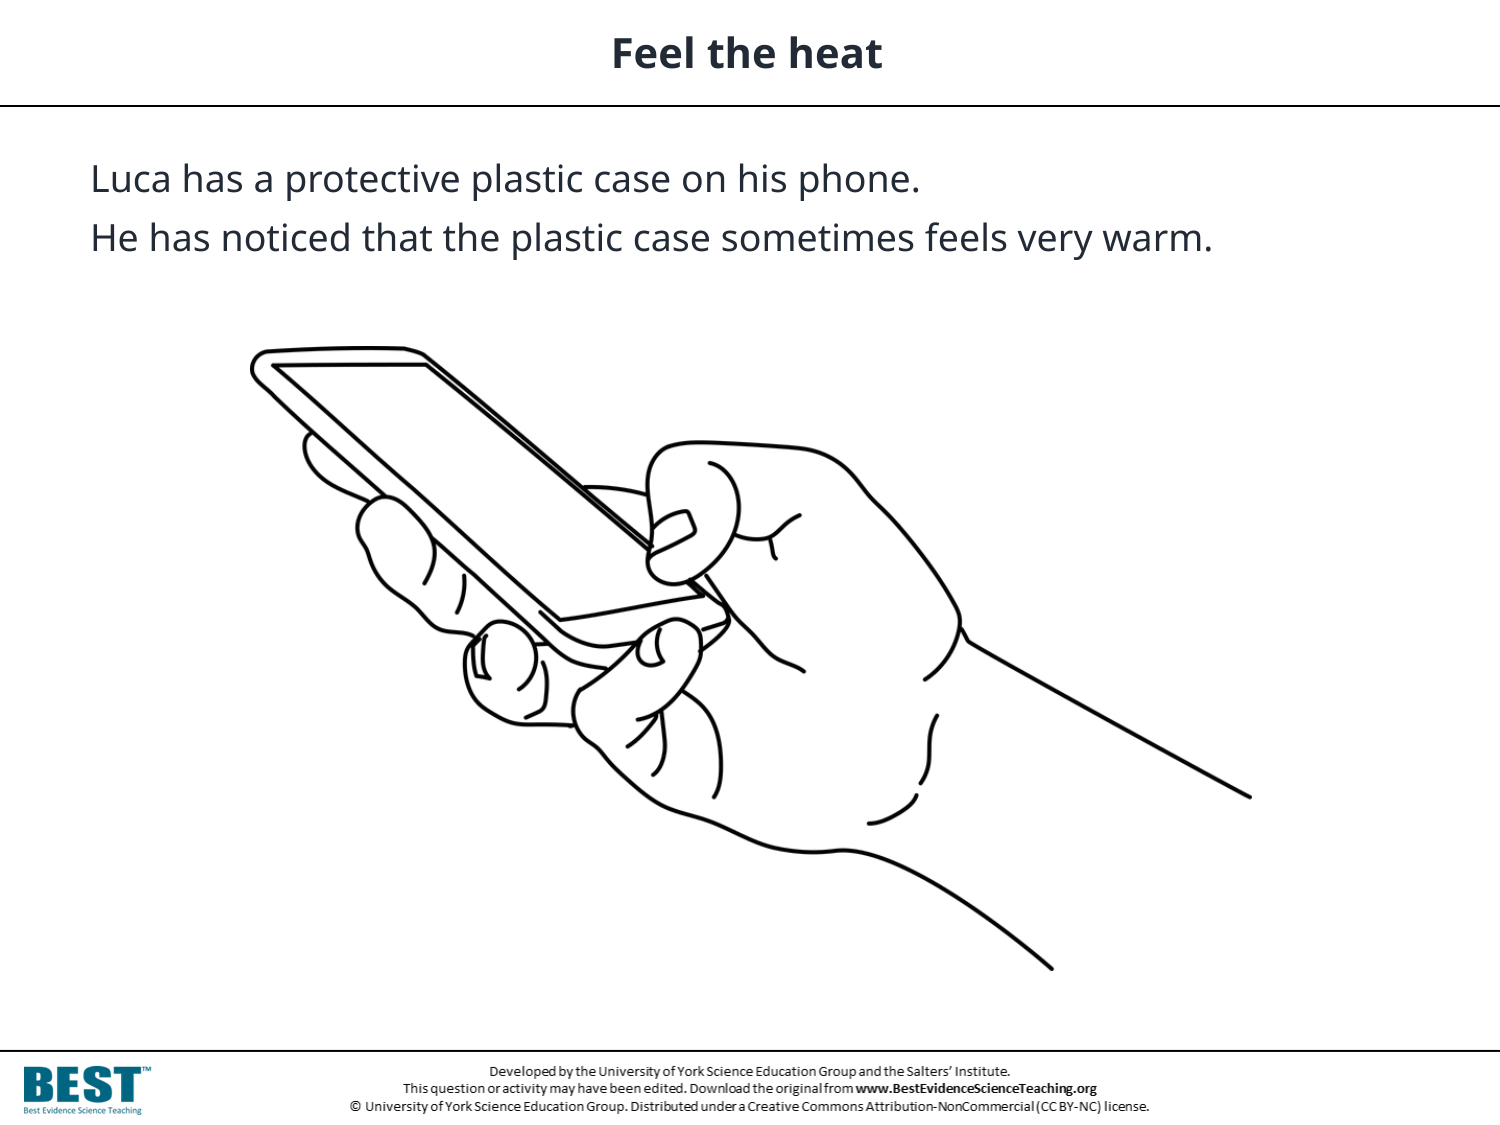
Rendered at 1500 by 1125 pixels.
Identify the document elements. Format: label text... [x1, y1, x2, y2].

picture [0, 105, 1500, 1125]
text_box Feel the heat [23, 4, 1471, 99]
